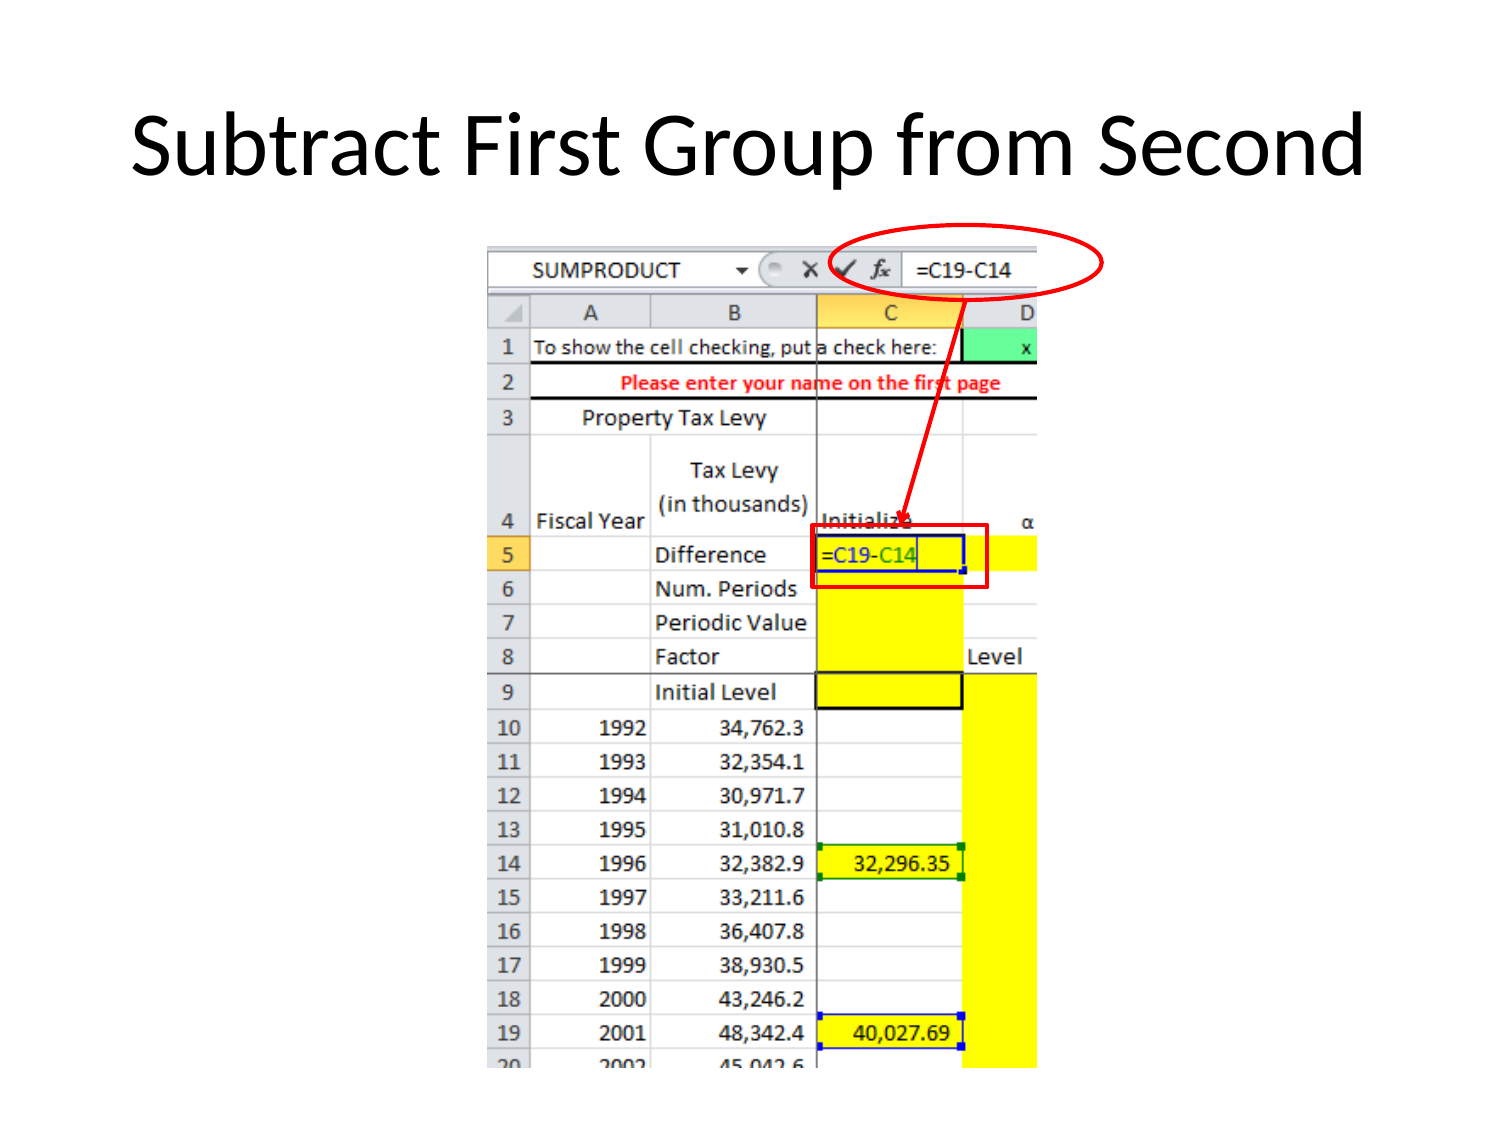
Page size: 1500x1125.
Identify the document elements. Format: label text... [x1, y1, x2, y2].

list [487, 246, 1037, 1068]
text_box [812, 224, 1102, 588]
title Subtract First Group from Second [75, 45, 1425, 233]
